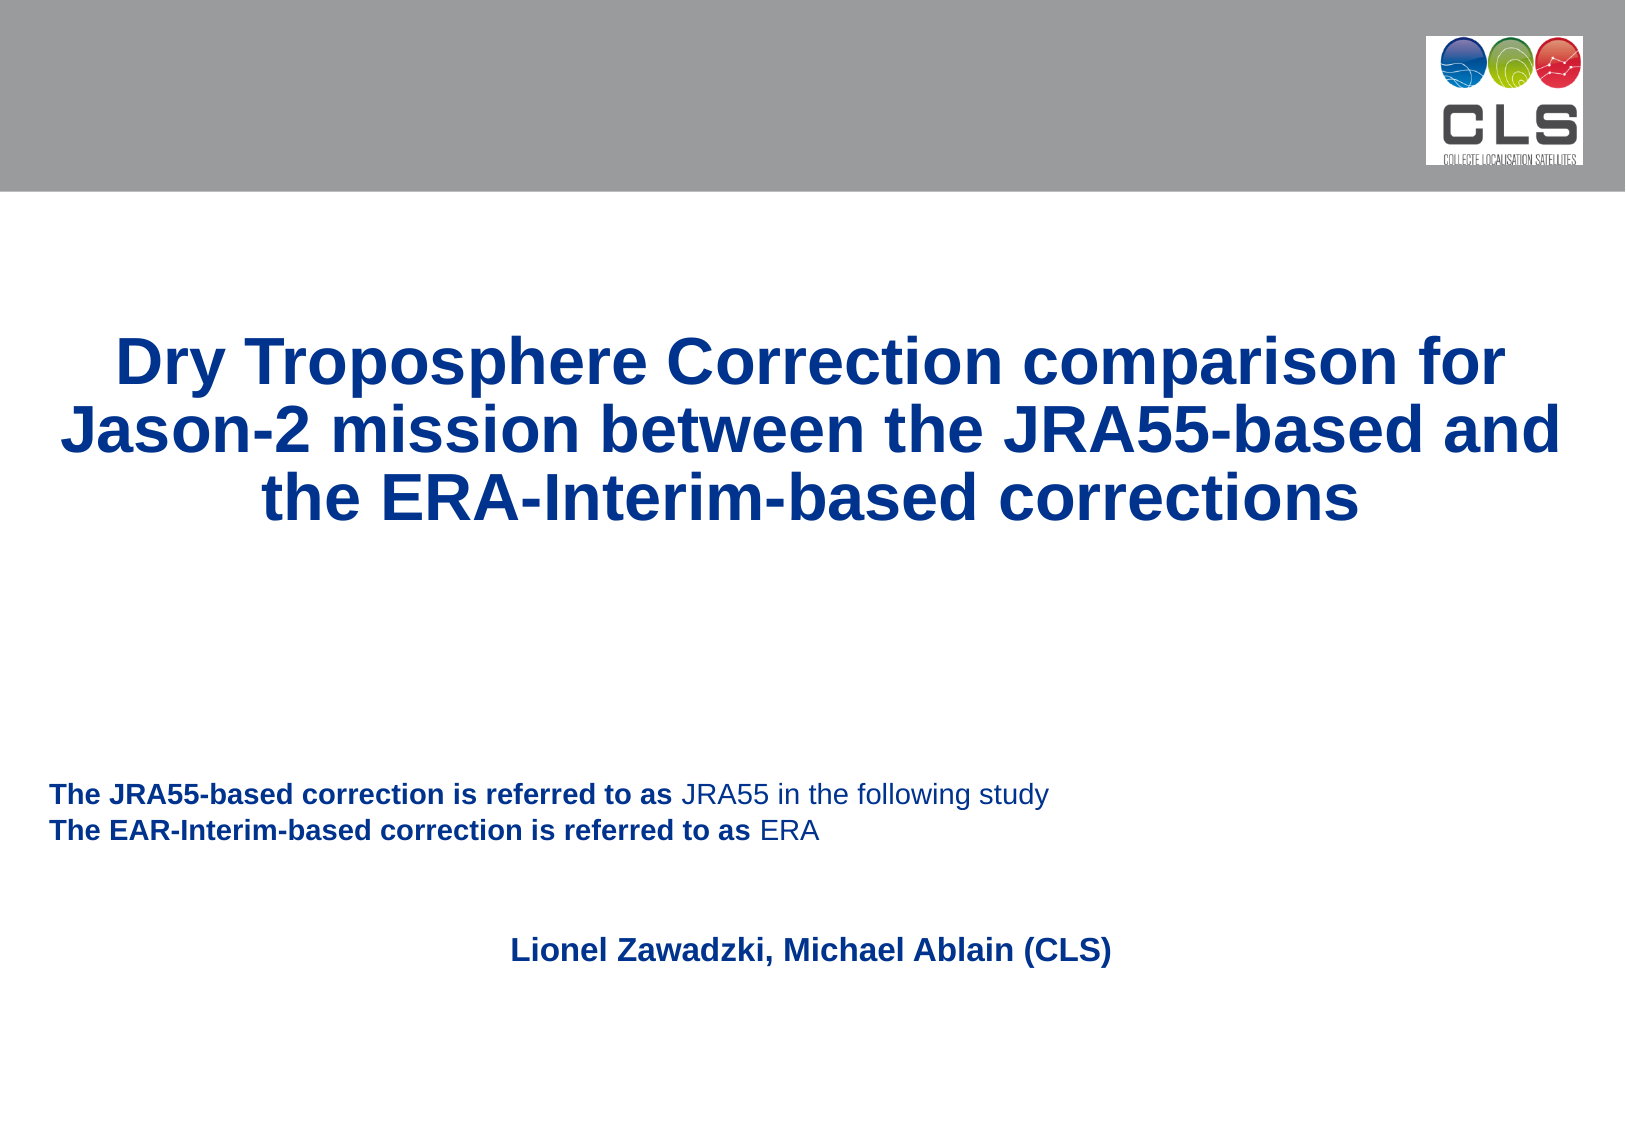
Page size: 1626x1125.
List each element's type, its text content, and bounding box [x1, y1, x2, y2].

text_box Dry Troposphere Correction comparison for Jason-2 mission between the JRA55-based and the ERA-Interim-based corrections The JRA55-based correction is referred to as JRA55 in the following study The EAR-Interim-based correction is referred to as ERA Lionel Zawadzki, Michael Ablain (CLS) [34, 322, 1589, 897]
picture [1426, 36, 1583, 165]
